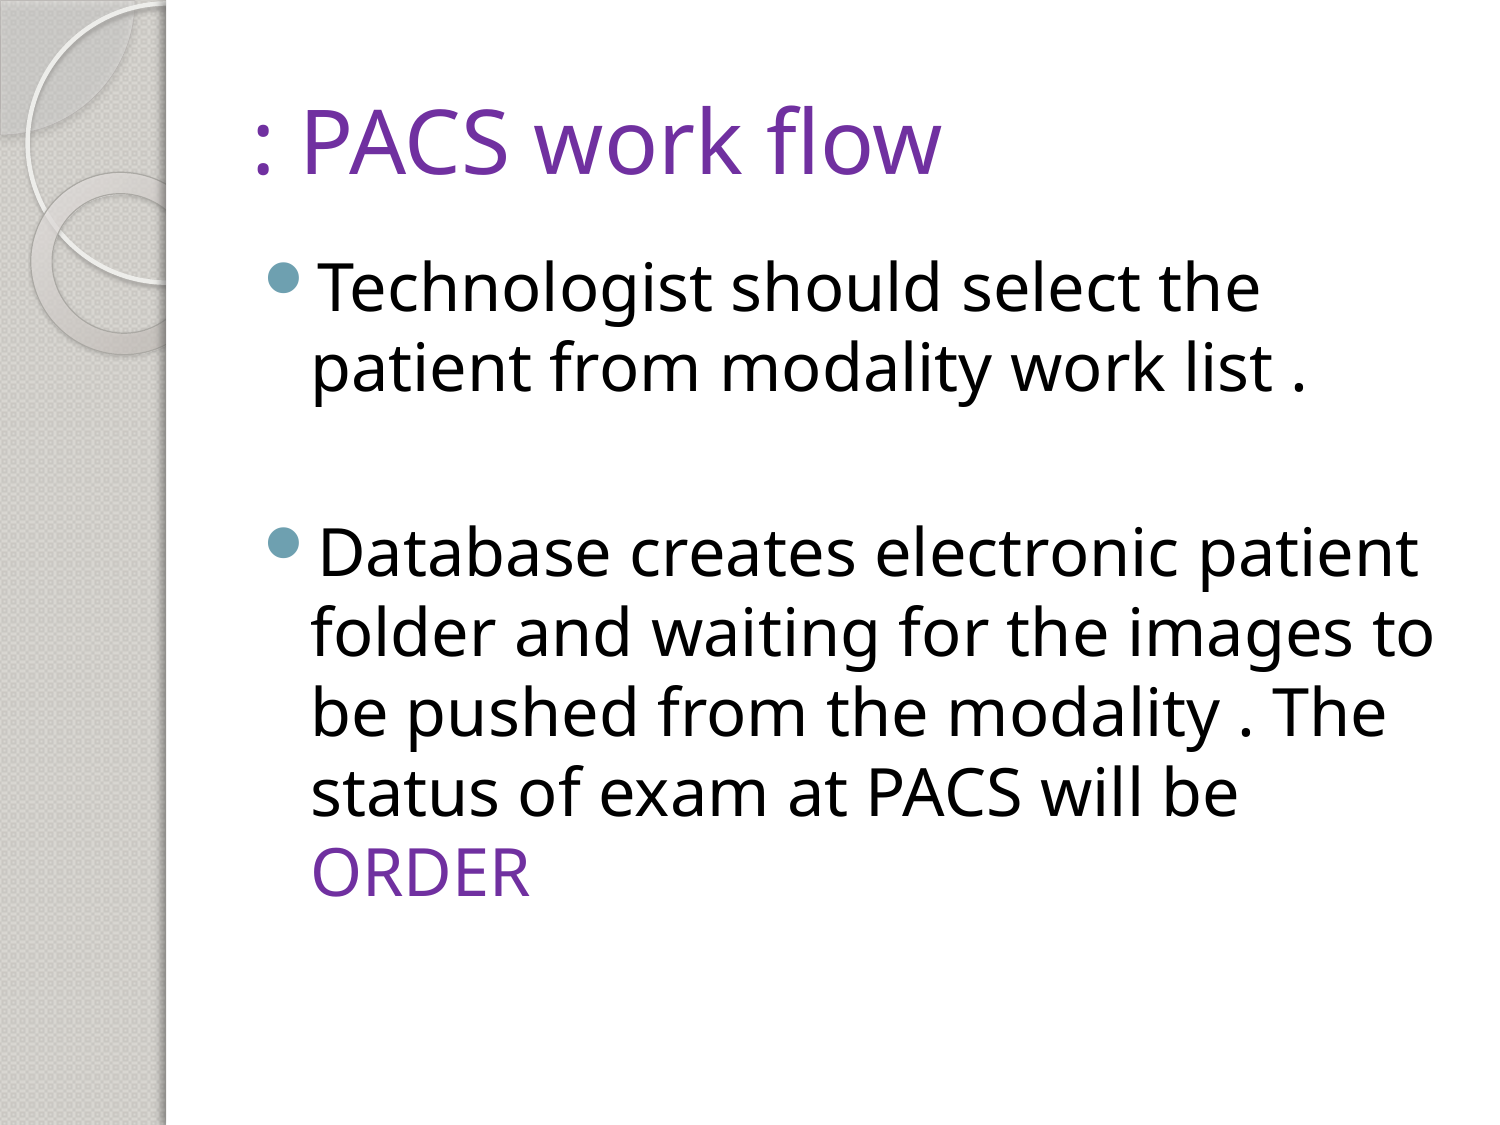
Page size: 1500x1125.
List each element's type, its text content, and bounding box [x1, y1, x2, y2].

list Technologist should select the patient from modality work list . Database creates electronic patient folder and waiting for the images to be pushed from the modality . The status of exam at PACS will be ORDER [235, 237, 1466, 1025]
title PACS work flow : [235, 45, 1466, 233]
